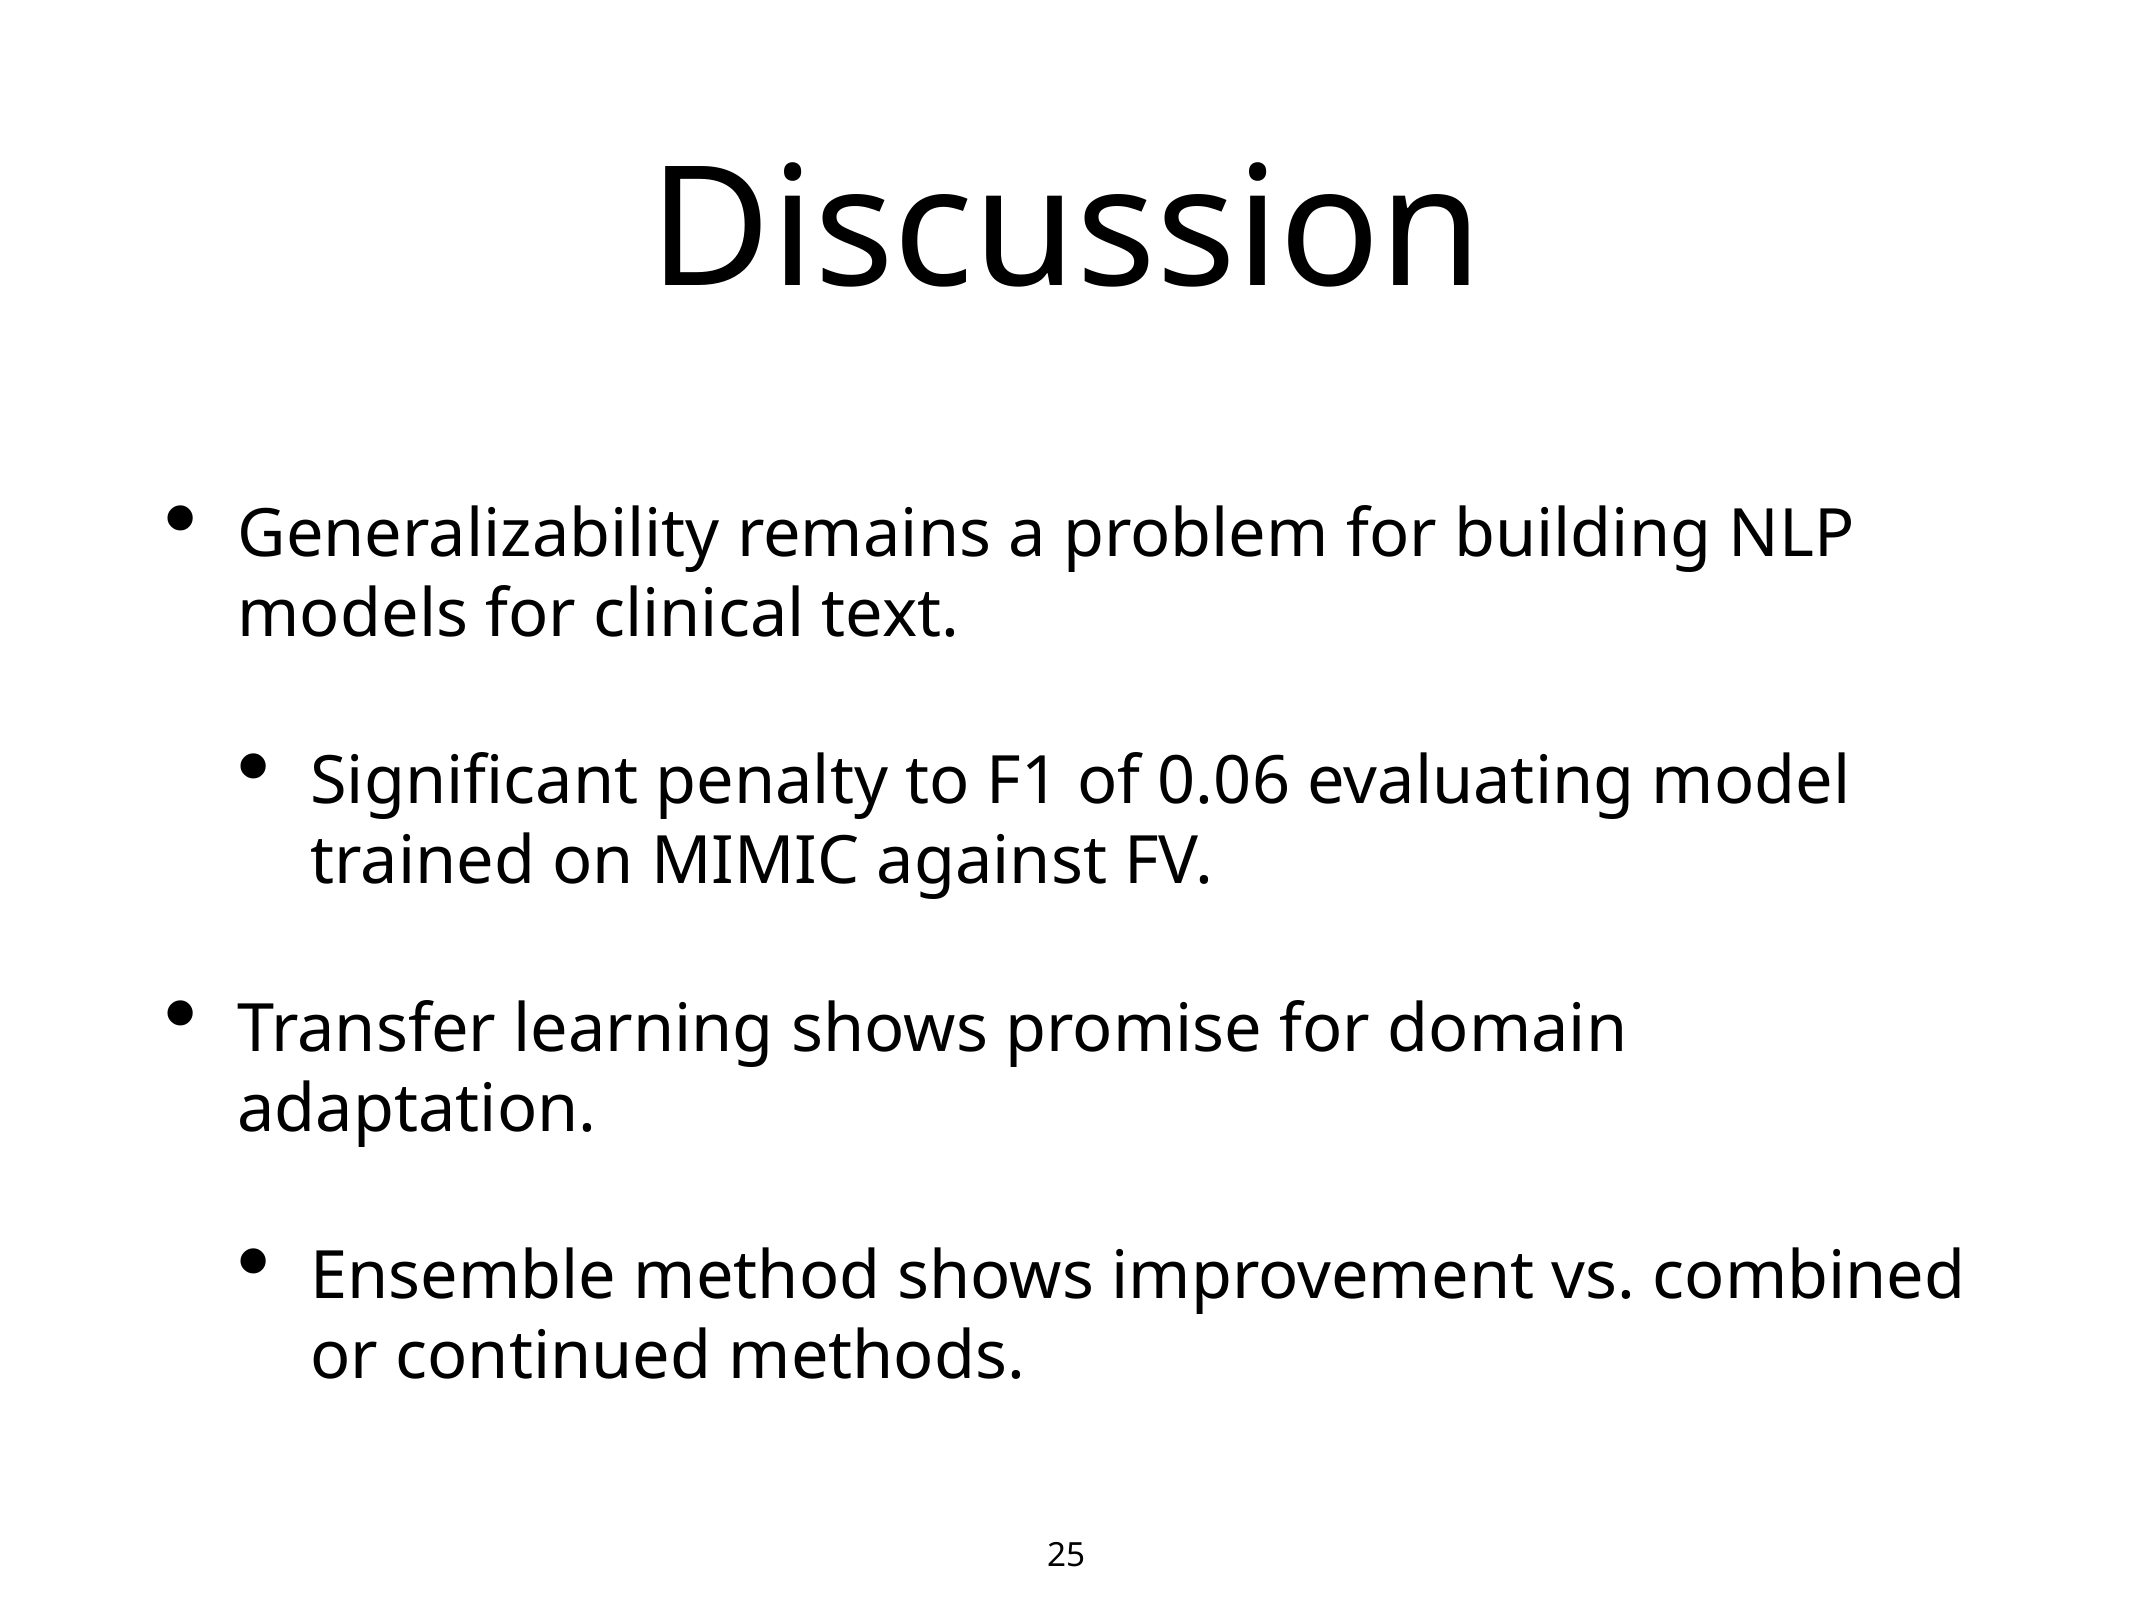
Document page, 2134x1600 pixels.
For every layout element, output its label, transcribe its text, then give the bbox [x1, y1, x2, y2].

list Generalizability remains a problem for building NLP models for clinical text. Significant penalty to F1 of 0.06 evaluating model trained on MIMIC against FV. Transfer learning shows promise for domain adaptation. Ensemble method shows improvement vs. combined or continued methods. [155, 424, 1978, 1457]
title Discussion [155, 41, 1978, 397]
slide_number 25 [1037, 1524, 1095, 1579]
